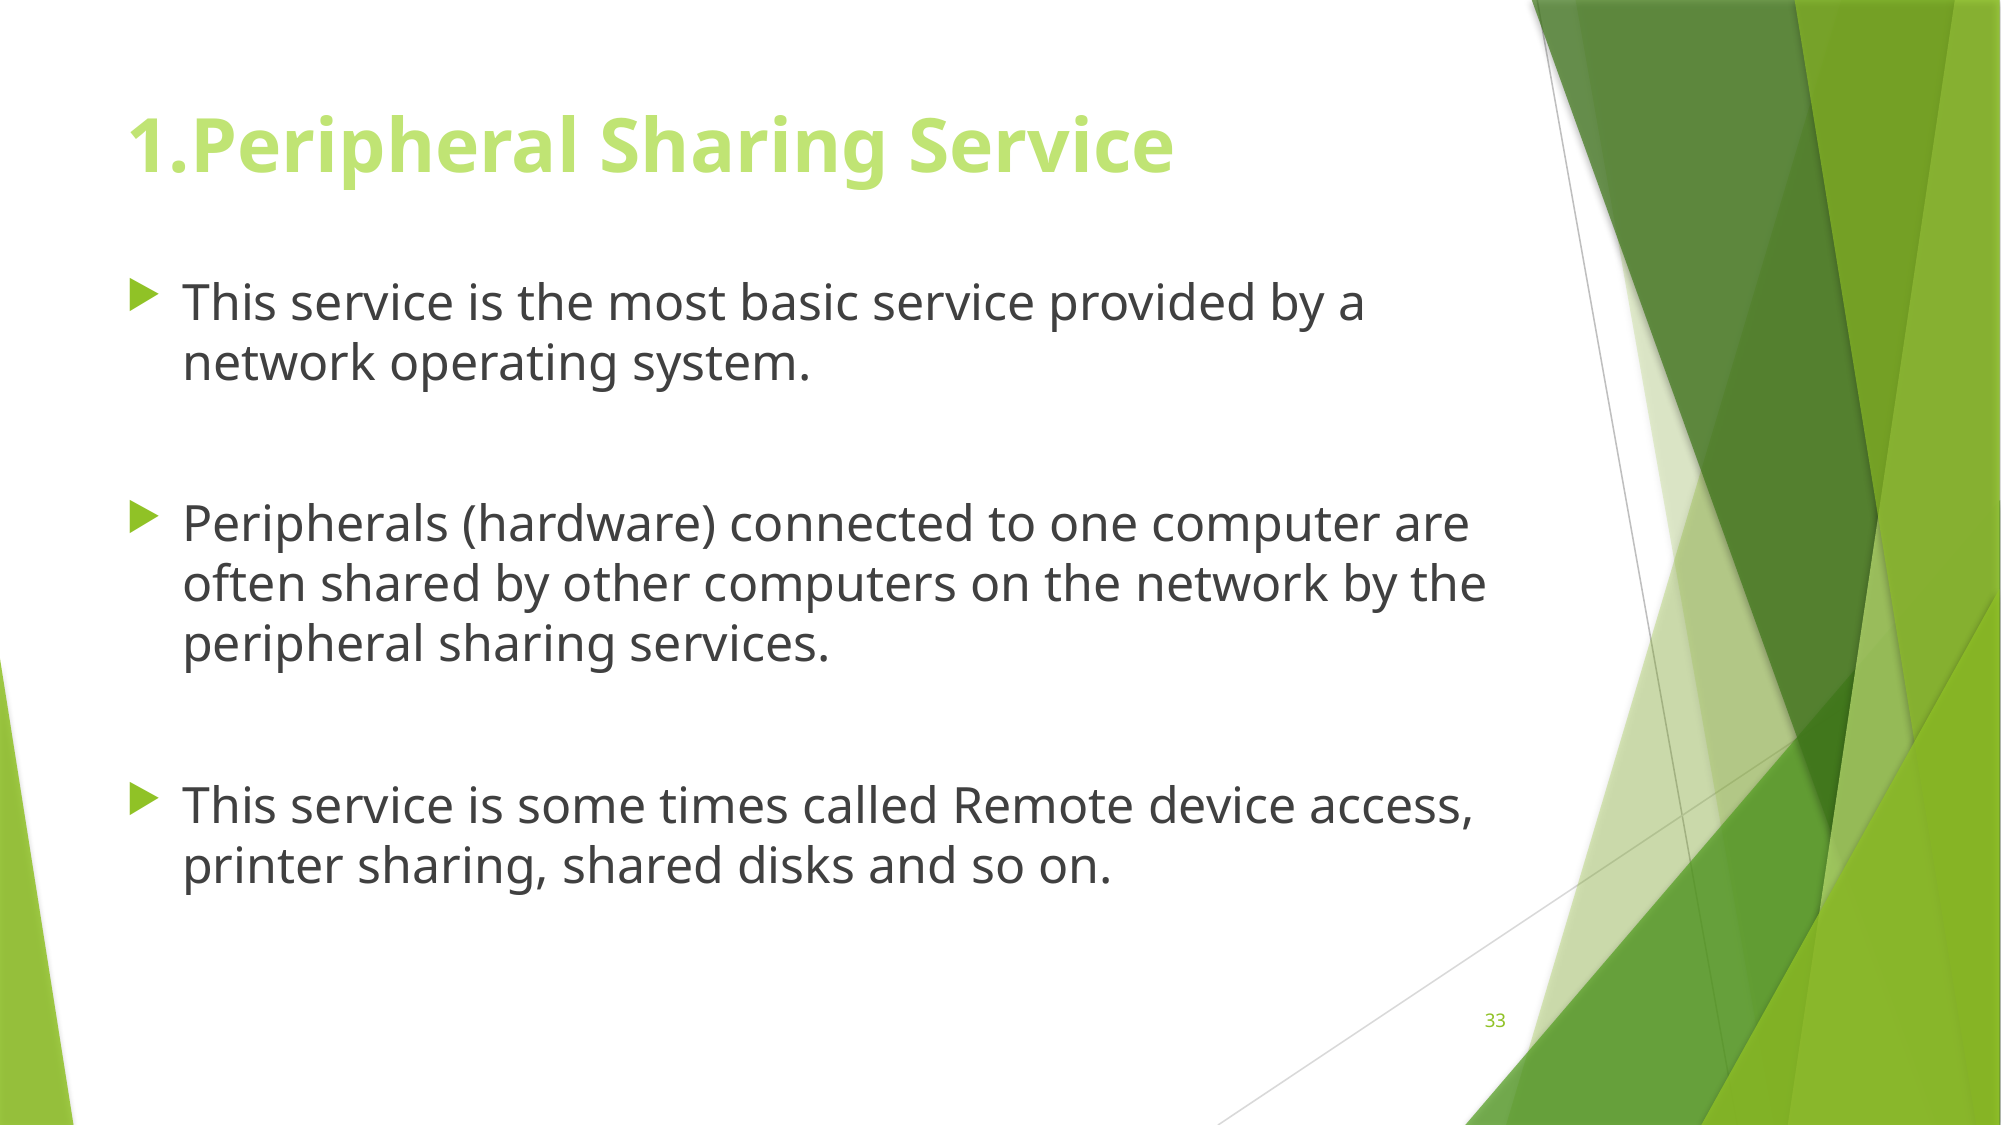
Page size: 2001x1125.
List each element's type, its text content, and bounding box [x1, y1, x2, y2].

list This service is the most basic service provided by a network operating system. Peripherals (hardware) connected to one computer are often shared by other computers on the network by the peripheral sharing services. This service is some times called Remote device access, printer sharing, shared disks and so on. [111, 262, 1522, 900]
slide_number 33 [1409, 991, 1522, 1051]
title 1.Peripheral Sharing Service [111, 99, 1522, 262]
